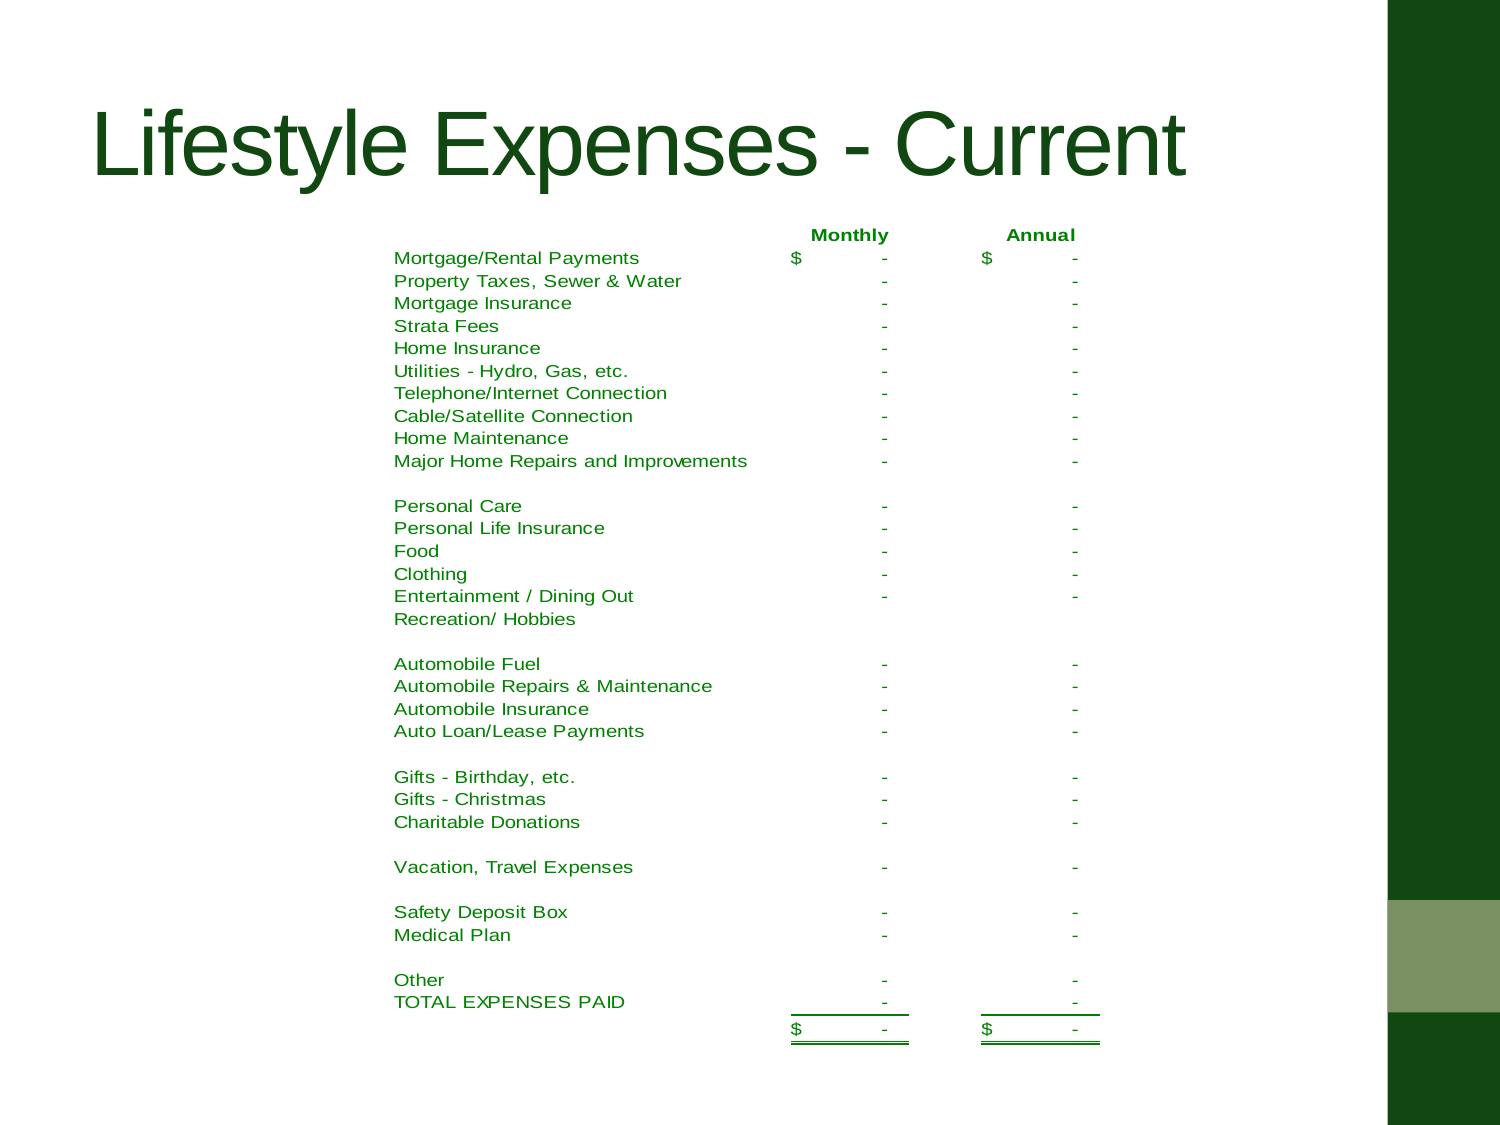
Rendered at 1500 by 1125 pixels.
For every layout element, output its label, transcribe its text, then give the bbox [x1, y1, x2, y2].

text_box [388, 224, 1112, 1047]
title Lifestyle Expenses - Current [75, 45, 1325, 233]
